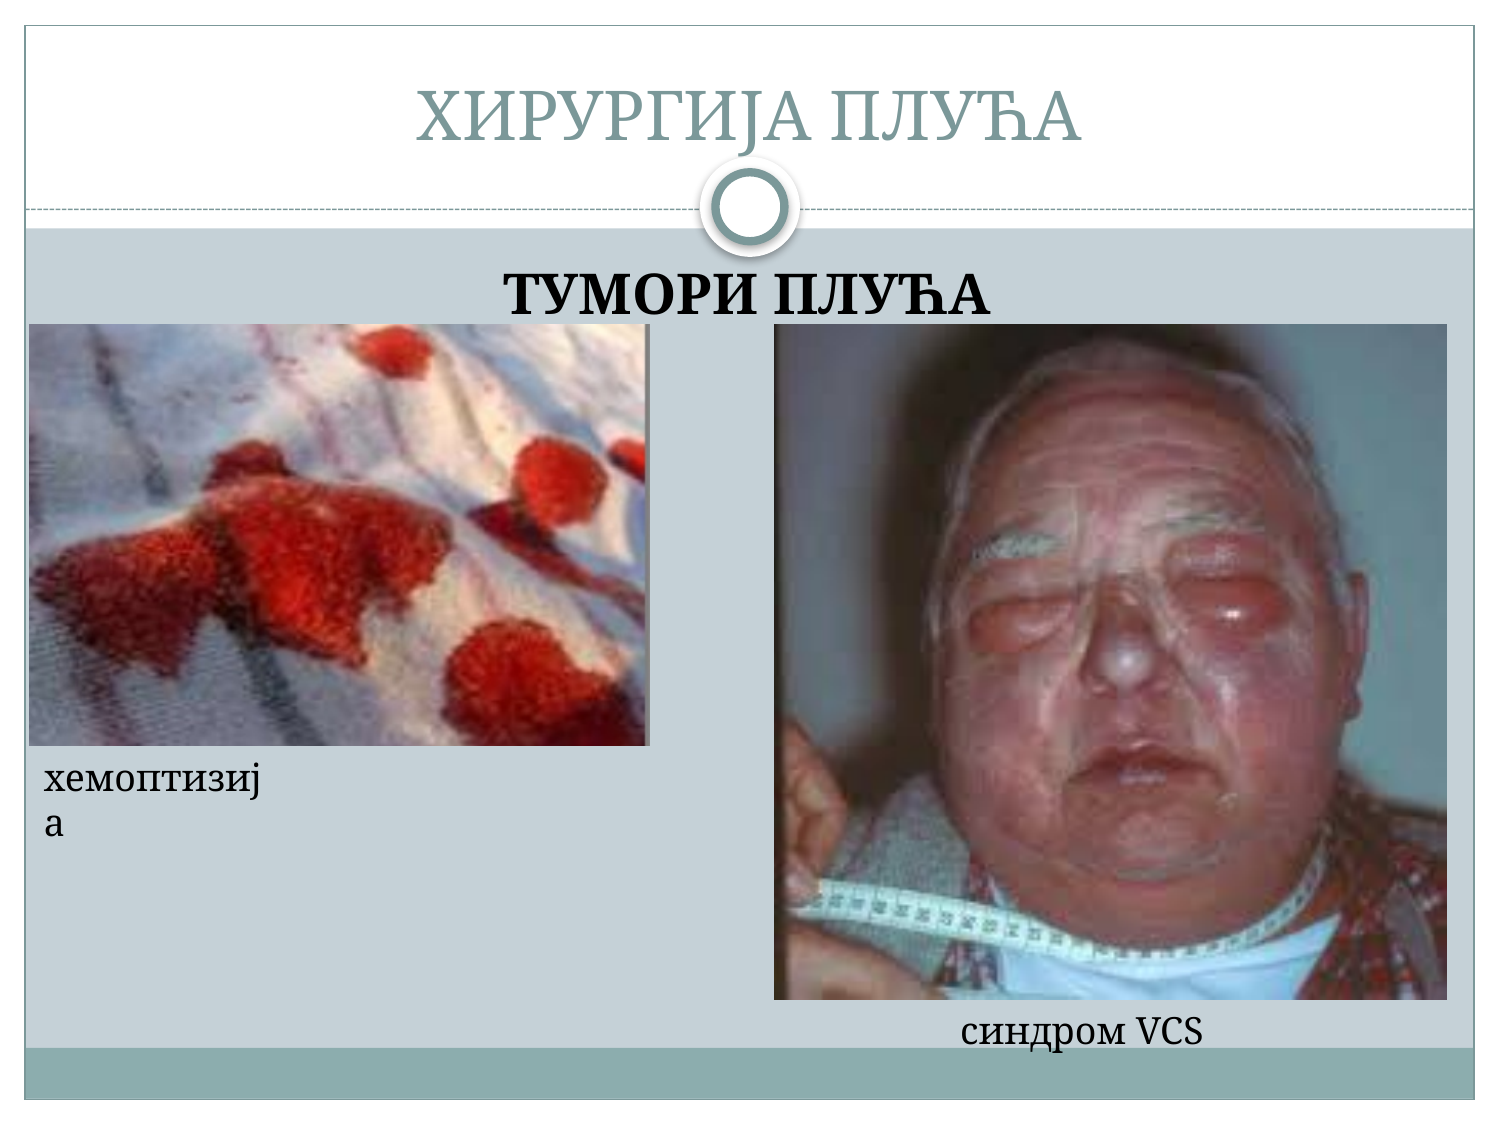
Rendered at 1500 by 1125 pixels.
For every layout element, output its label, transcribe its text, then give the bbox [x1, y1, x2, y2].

text_box синдром VCS [945, 1012, 1219, 1060]
title ХИРУРГИЈА ПЛУЋА [49, 37, 1450, 162]
text_box хемоптизија [29, 756, 280, 852]
picture [774, 324, 1447, 1001]
picture [28, 324, 651, 747]
list ТУМОРИ ПЛУЋА [49, 250, 1445, 1001]
